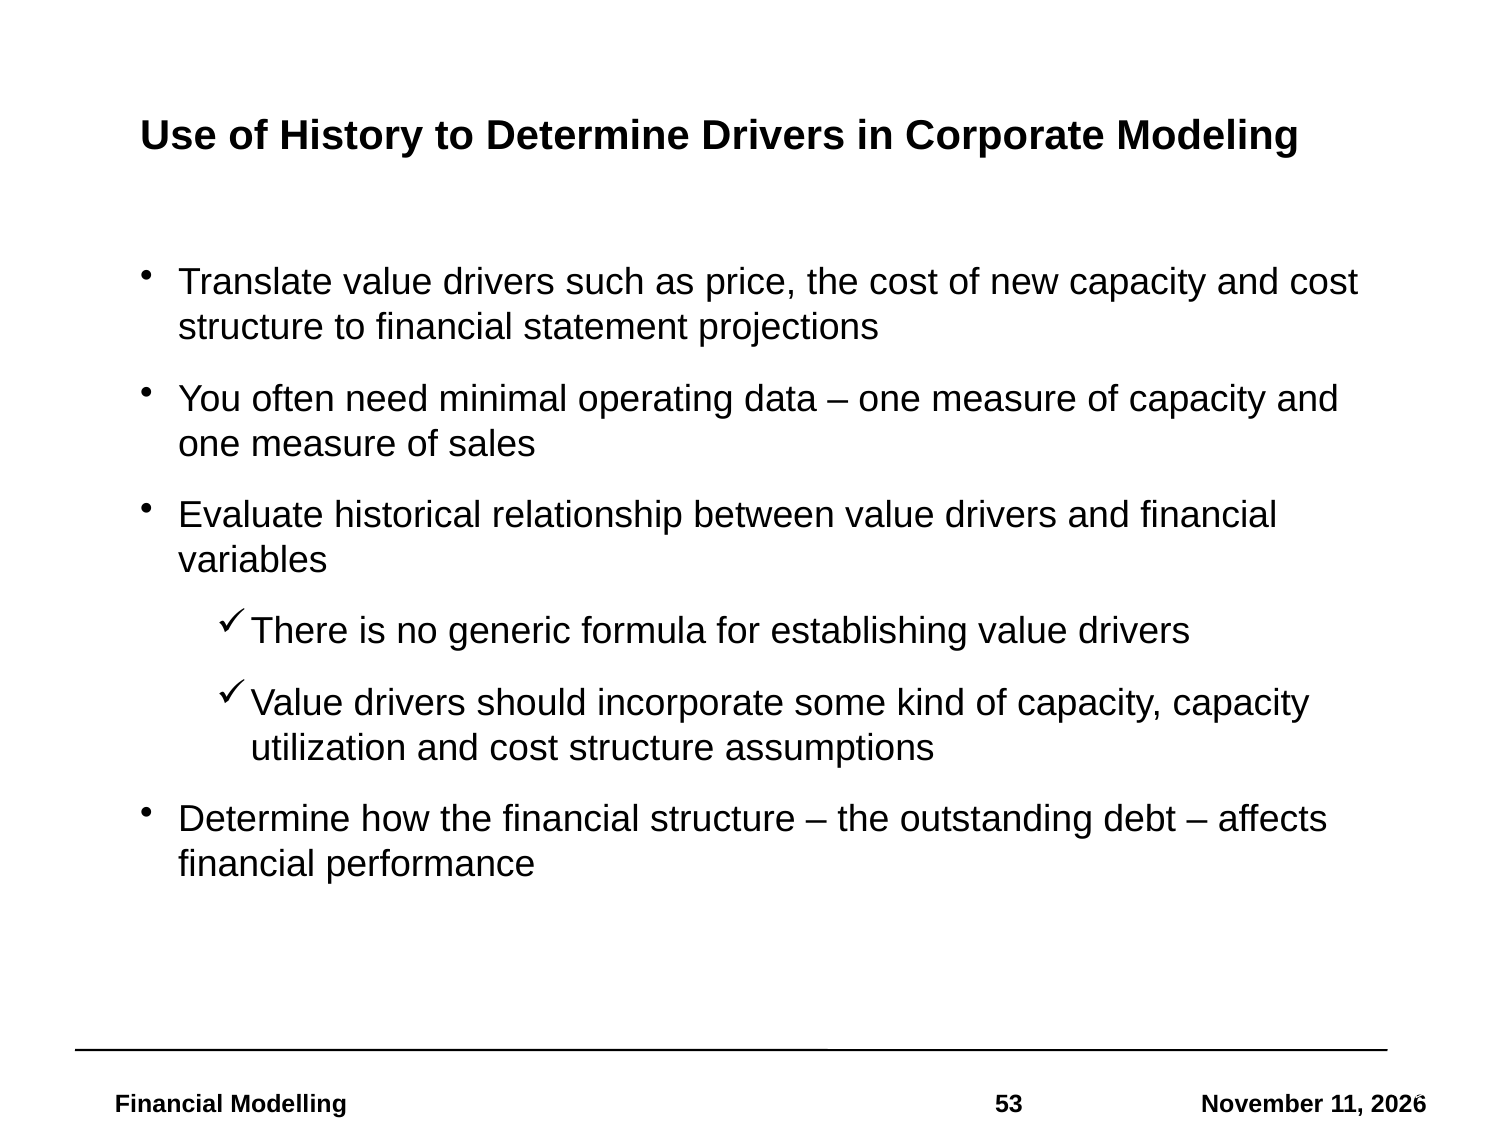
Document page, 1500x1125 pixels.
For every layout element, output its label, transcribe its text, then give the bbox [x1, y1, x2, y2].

title Use of History to Determine Drivers in Corporate Modeling [124, 99, 1413, 226]
list Translate value drivers such as price, the cost of new capacity and cost structure to financial statement projections You often need minimal operating data – one measure of capacity and one measure of sales Evaluate historical relationship between value drivers and financial variables There is no generic formula for establishing value drivers Value drivers should incorporate some kind of capacity, capacity utilization and cost structure assumptions Determine how the financial structure – the outstanding debt – affects financial performance [124, 249, 1413, 1001]
